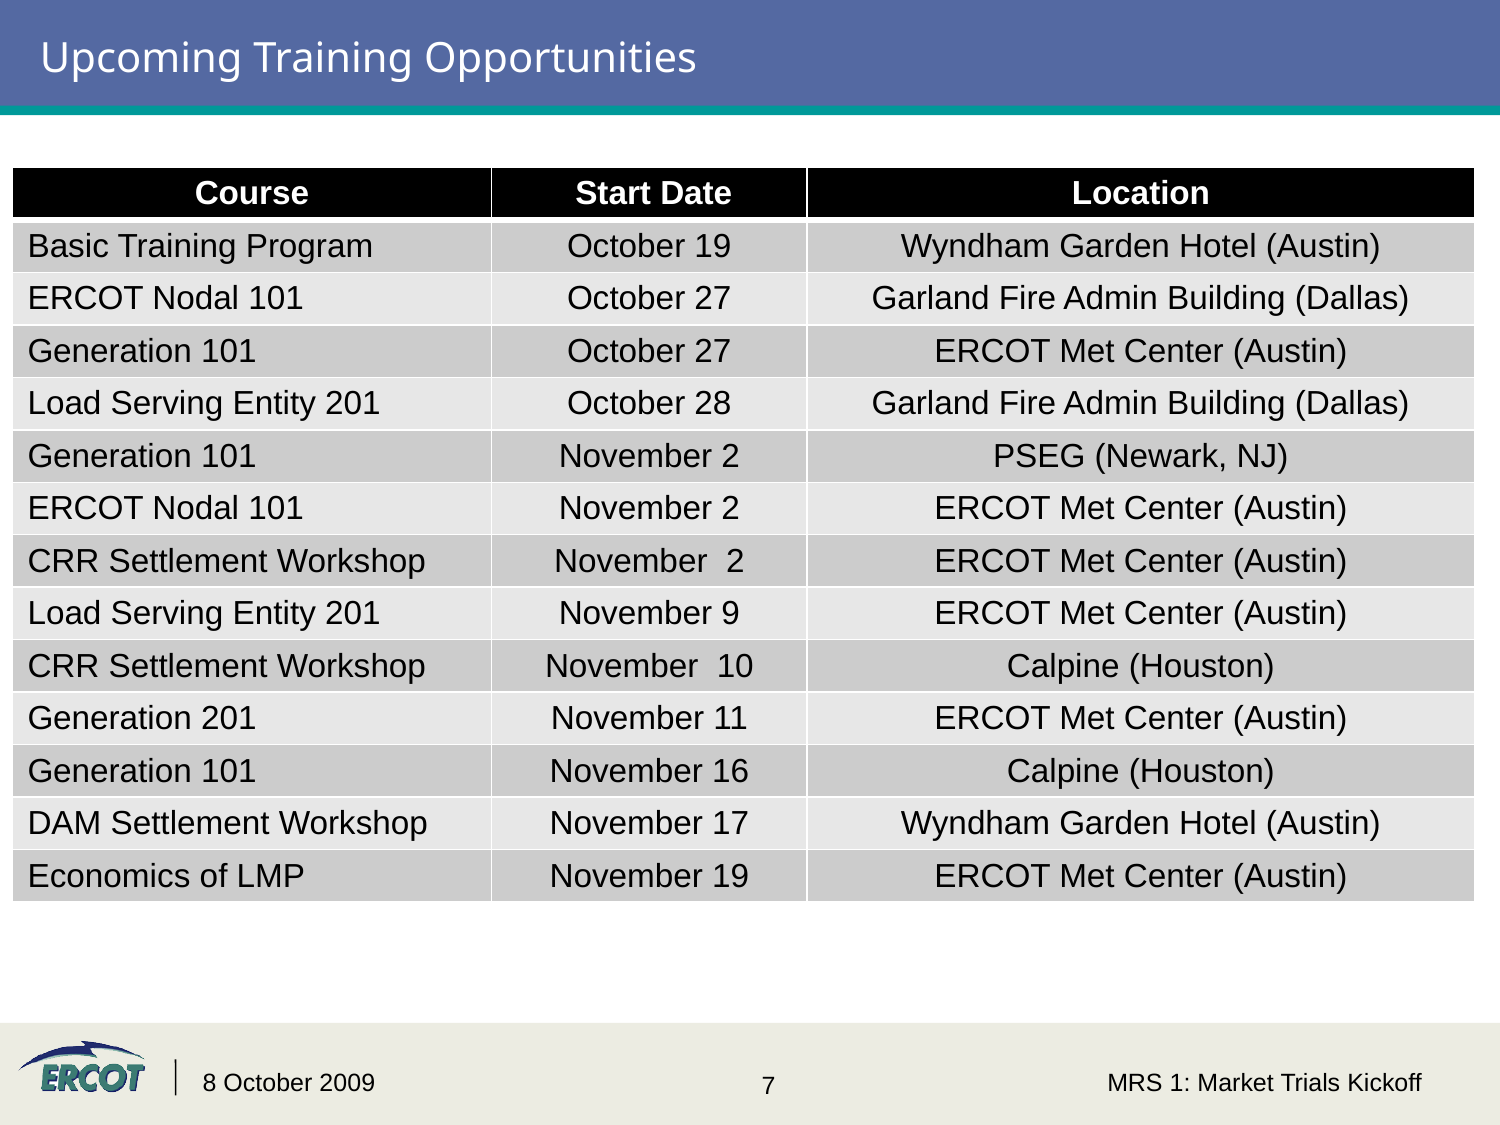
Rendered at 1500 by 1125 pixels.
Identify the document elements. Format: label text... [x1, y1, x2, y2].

table_cell Generation 101 [13, 431, 491, 482]
title Upcoming Training Opportunities [24, 0, 1451, 113]
table_header Start Date [492, 168, 806, 217]
table_header Course [13, 168, 491, 217]
table_cell Load Serving Entity 201 [13, 588, 491, 639]
table_cell Generation 201 [13, 693, 491, 744]
picture [10, 1031, 151, 1111]
table_cell DAM Settlement Workshop [13, 798, 491, 849]
table_cell ERCOT Nodal 101 [13, 483, 491, 534]
table_cell ERCOT Met Center (Austin) [808, 693, 1474, 744]
table_cell Generation 101 [13, 745, 491, 796]
table_cell Generation 101 [13, 326, 491, 377]
table_cell Garland Fire Admin Building (Dallas) [808, 273, 1474, 324]
table_cell CRR Settlement Workshop [13, 535, 491, 586]
table_cell November 10 [492, 640, 806, 691]
table_cell PSEG (Newark, NJ) [808, 431, 1474, 482]
table_cell ERCOT Met Center (Austin) [808, 535, 1474, 586]
table_cell November 2 [492, 483, 806, 534]
table_cell Garland Fire Admin Building (Dallas) [808, 378, 1474, 429]
table_cell Calpine (Houston) [808, 640, 1474, 691]
table_cell November 19 [492, 850, 806, 901]
table_cell ERCOT Met Center (Austin) [808, 850, 1474, 901]
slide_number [187, 1059, 538, 1125]
table_cell Load Serving Entity 201 [13, 378, 491, 429]
table_cell November 16 [492, 745, 806, 796]
table_cell Wyndham Garden Hotel (Austin) [808, 798, 1474, 849]
table_cell Economics of LMP [13, 850, 491, 901]
table_cell ERCOT Met Center (Austin) [808, 483, 1474, 534]
table_cell ERCOT Nodal 101 [13, 273, 491, 324]
table_cell November 2 [492, 535, 806, 586]
table_cell ERCOT Met Center (Austin) [808, 326, 1474, 377]
table_cell November 17 [492, 798, 806, 849]
table_cell Wyndham Garden Hotel (Austin) [808, 223, 1474, 272]
table_cell October 27 [492, 326, 806, 377]
table_cell Calpine (Houston) [808, 745, 1474, 796]
table_cell October 19 [492, 223, 806, 272]
table_cell November 9 [492, 588, 806, 639]
table_header Location [808, 168, 1474, 217]
table_cell ERCOT Met Center (Austin) [808, 588, 1474, 639]
table_cell Basic Training Program [13, 223, 491, 272]
table_cell November 11 [492, 693, 806, 744]
footer MRS 1: Market Trials Kickoff [1024, 1059, 1438, 1125]
table_cell CRR Settlement Workshop [13, 640, 491, 691]
table_cell October 28 [492, 378, 806, 429]
table_cell November 2 [492, 431, 806, 482]
table_cell October 27 [492, 273, 806, 324]
